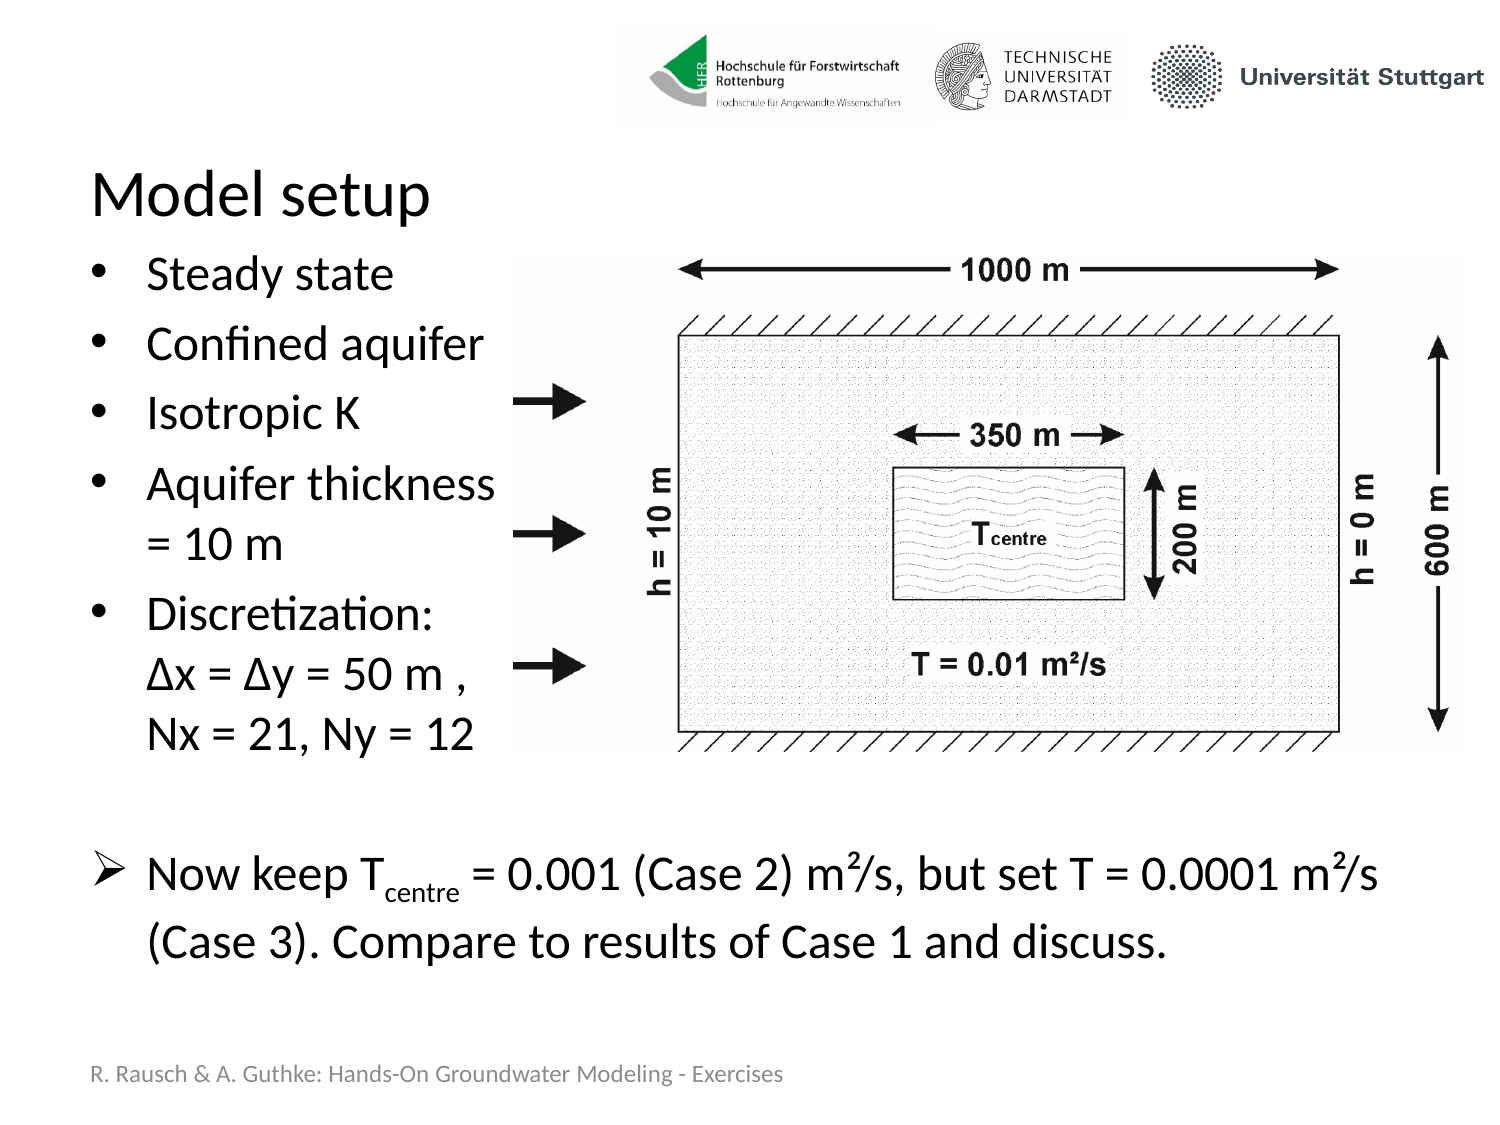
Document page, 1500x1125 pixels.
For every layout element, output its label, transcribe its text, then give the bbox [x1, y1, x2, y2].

picture [611, 22, 1129, 131]
list Steady state Confined aquifer Isotropic K Aquifer thickness = 10 m Discretization: ∆x = ∆y = 50 m , Nx = 21, Ny = 12 Now keep Tcentre = 0.001 (Case 2) m²/s, but set T = 0.0001 m²/s (Case 3). Compare to results of Case 1 and discuss. [75, 232, 1447, 1047]
picture [513, 251, 1467, 752]
title Model setup [75, 136, 1425, 232]
slide_number R. Rausch & A. Guthke: Hands-On Groundwater Modeling - Exercises [75, 1042, 916, 1103]
picture [1151, 44, 1491, 109]
